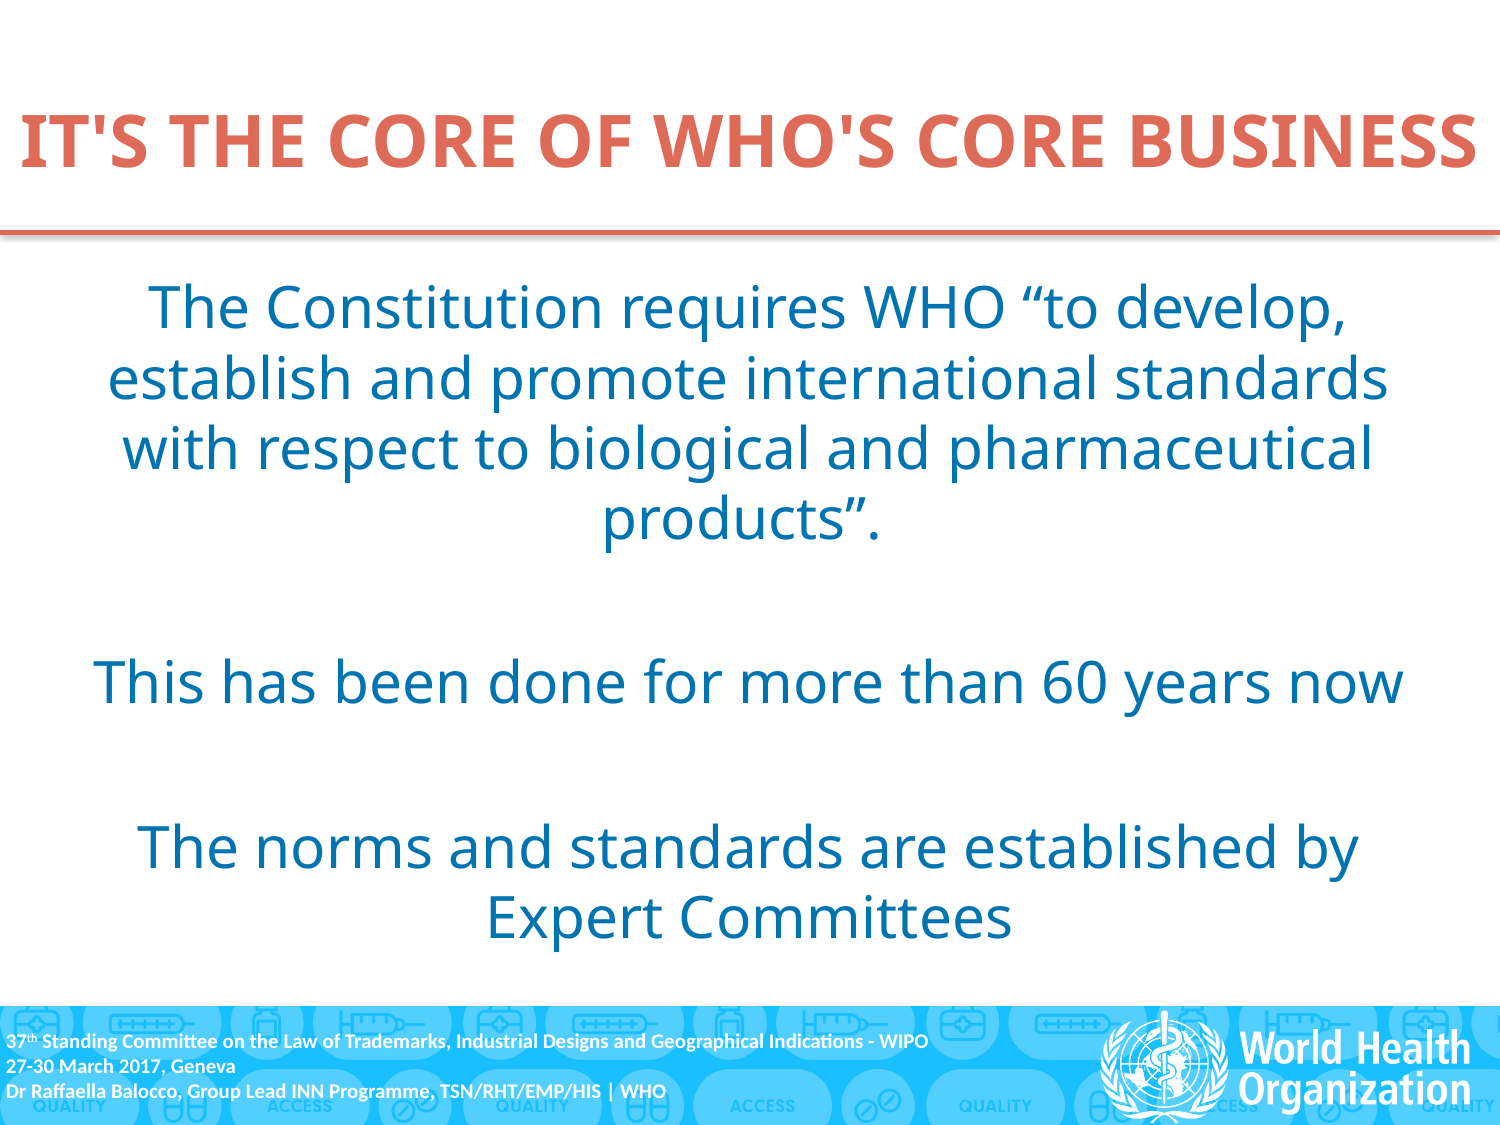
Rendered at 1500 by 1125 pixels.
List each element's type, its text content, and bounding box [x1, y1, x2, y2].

picture [0, 1006, 1500, 1125]
list The Constitution requires WHO “to develop, establish and promote international standards with respect to biological and pharmaceutical products”. This has been done for more than 60 years now The norms and standards are established by Expert Committees [75, 262, 1425, 1005]
title IT'S THE CORE OF WHO'S CORE BUSINESS [0, 45, 1500, 233]
